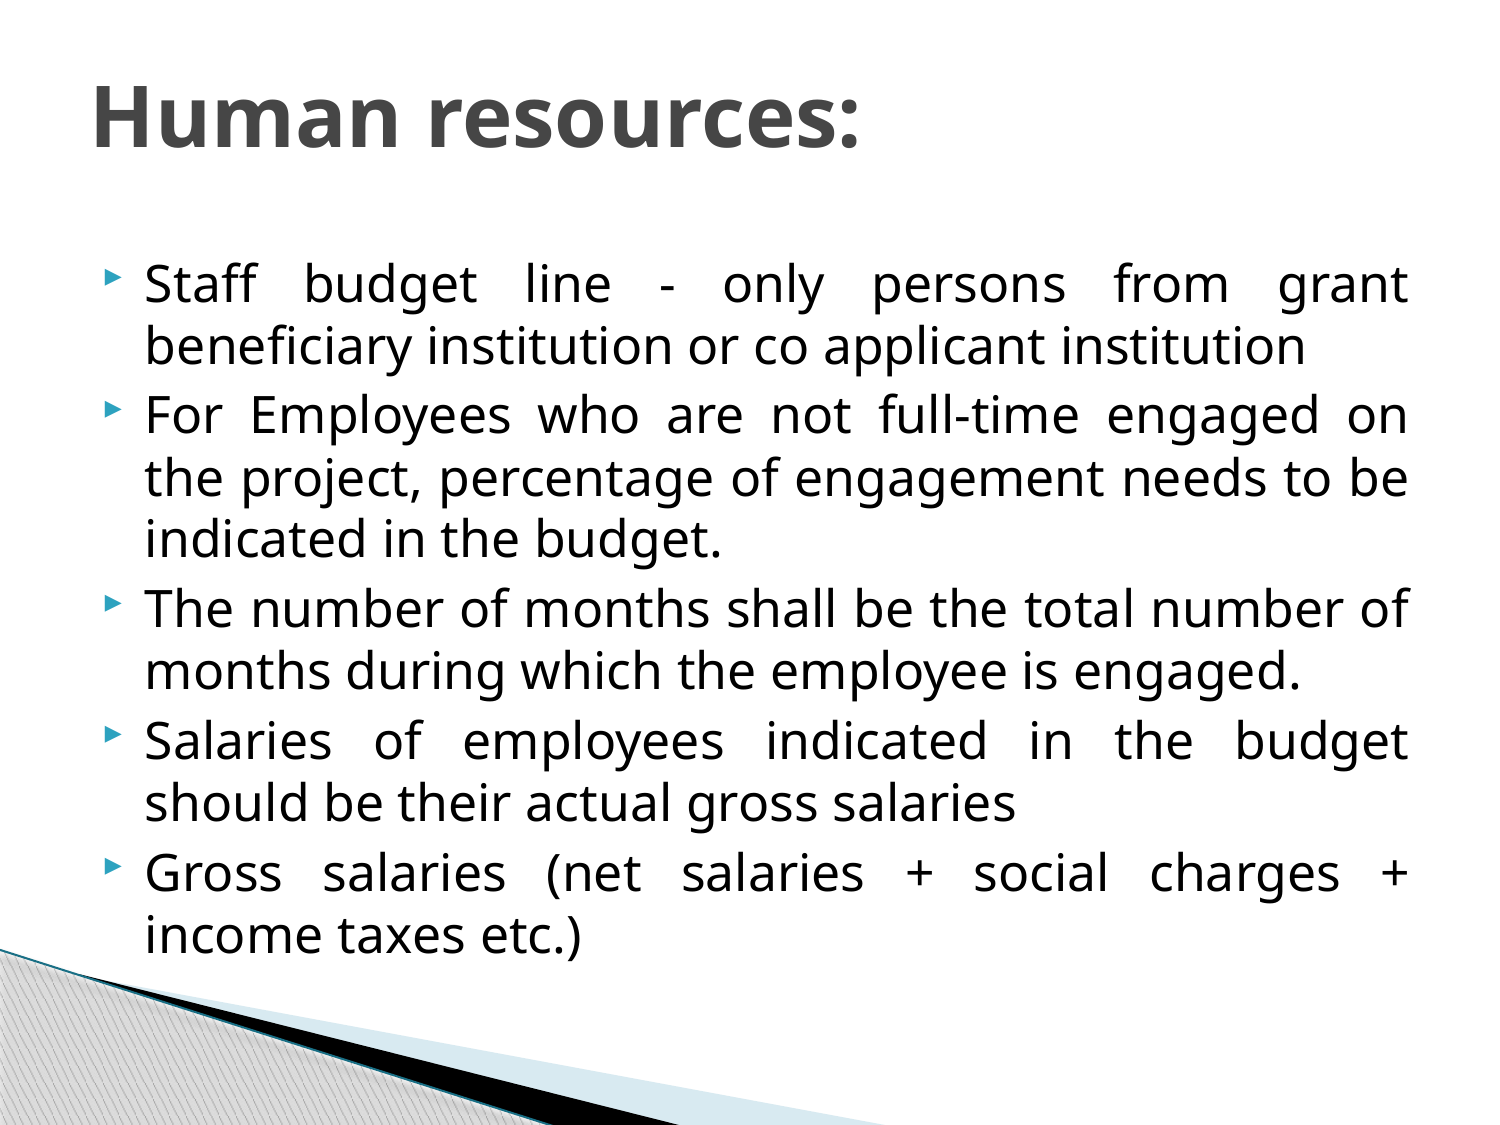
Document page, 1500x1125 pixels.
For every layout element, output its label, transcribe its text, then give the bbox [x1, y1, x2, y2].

list Staff budget line - only persons from grant beneficiary institution or co applicant institution For Employees who are not full-time engaged on the project, percentage of engagement needs to be indicated in the budget. The number of months shall be the total number of months during which the employee is engaged. Salaries of employees indicated in the budget should be their actual gross salaries Gross salaries (net salaries + social charges + income taxes etc.) [75, 243, 1425, 986]
title Human resources: [75, 52, 1263, 175]
